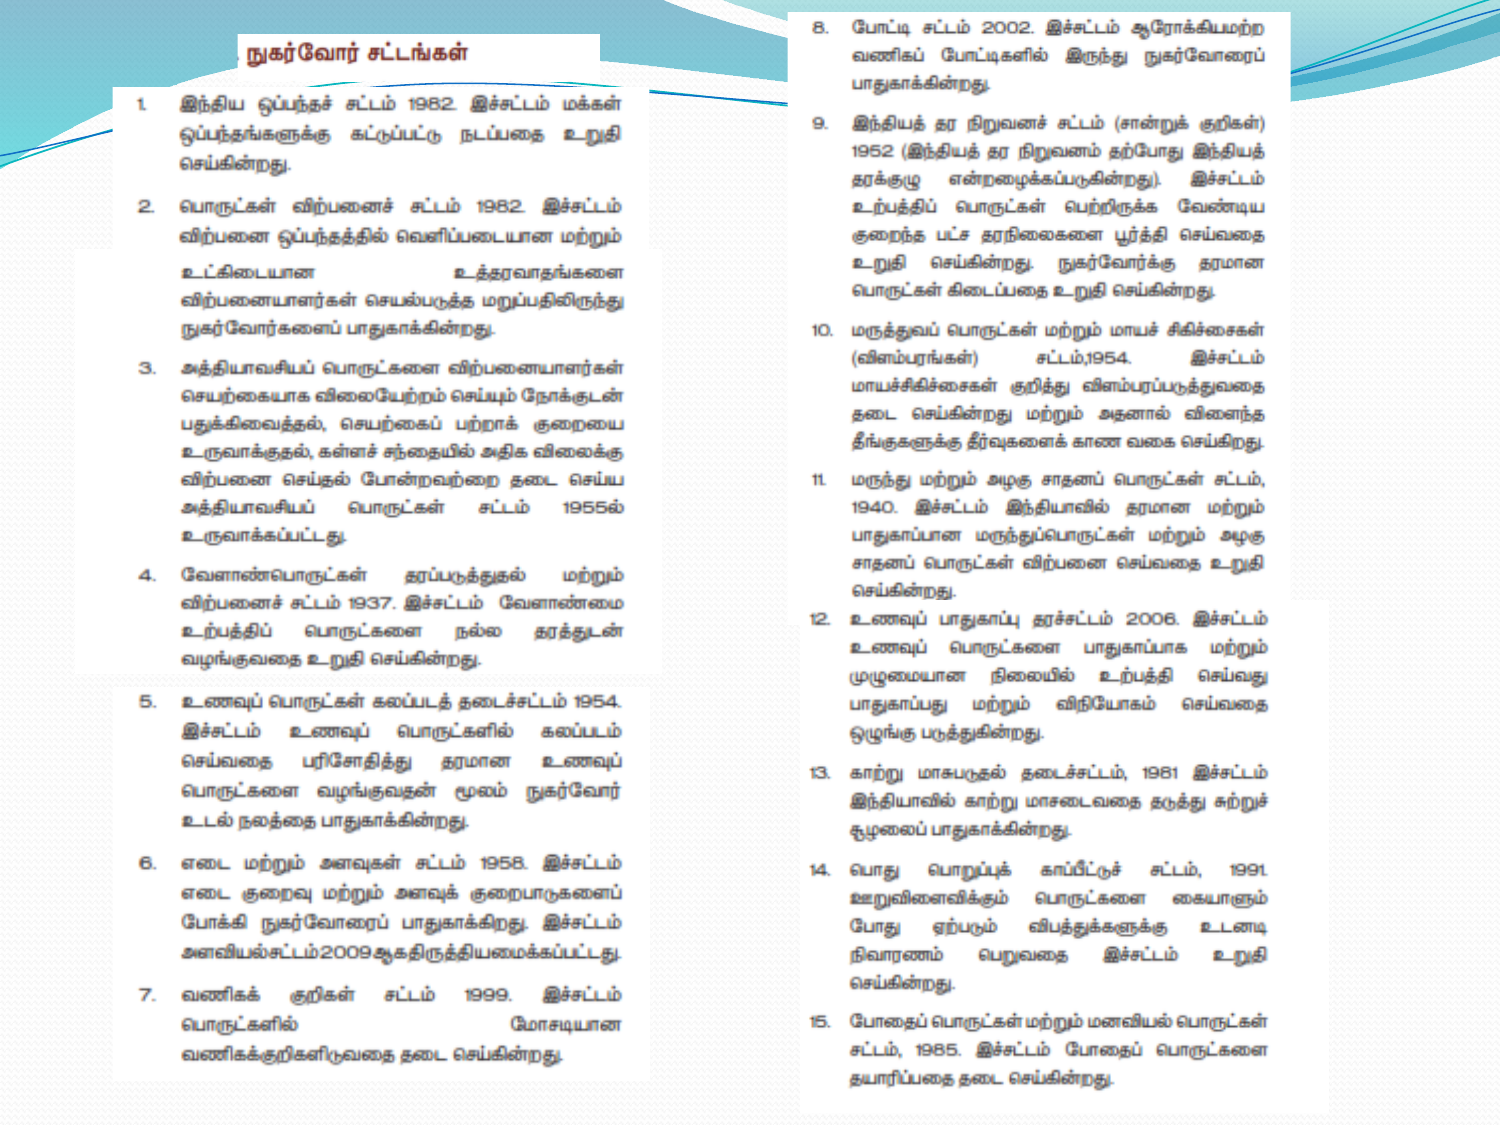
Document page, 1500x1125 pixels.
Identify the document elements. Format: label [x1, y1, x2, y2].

picture [74, 87, 663, 675]
picture [112, 687, 651, 1081]
picture [787, 12, 1330, 1113]
picture [237, 24, 601, 82]
